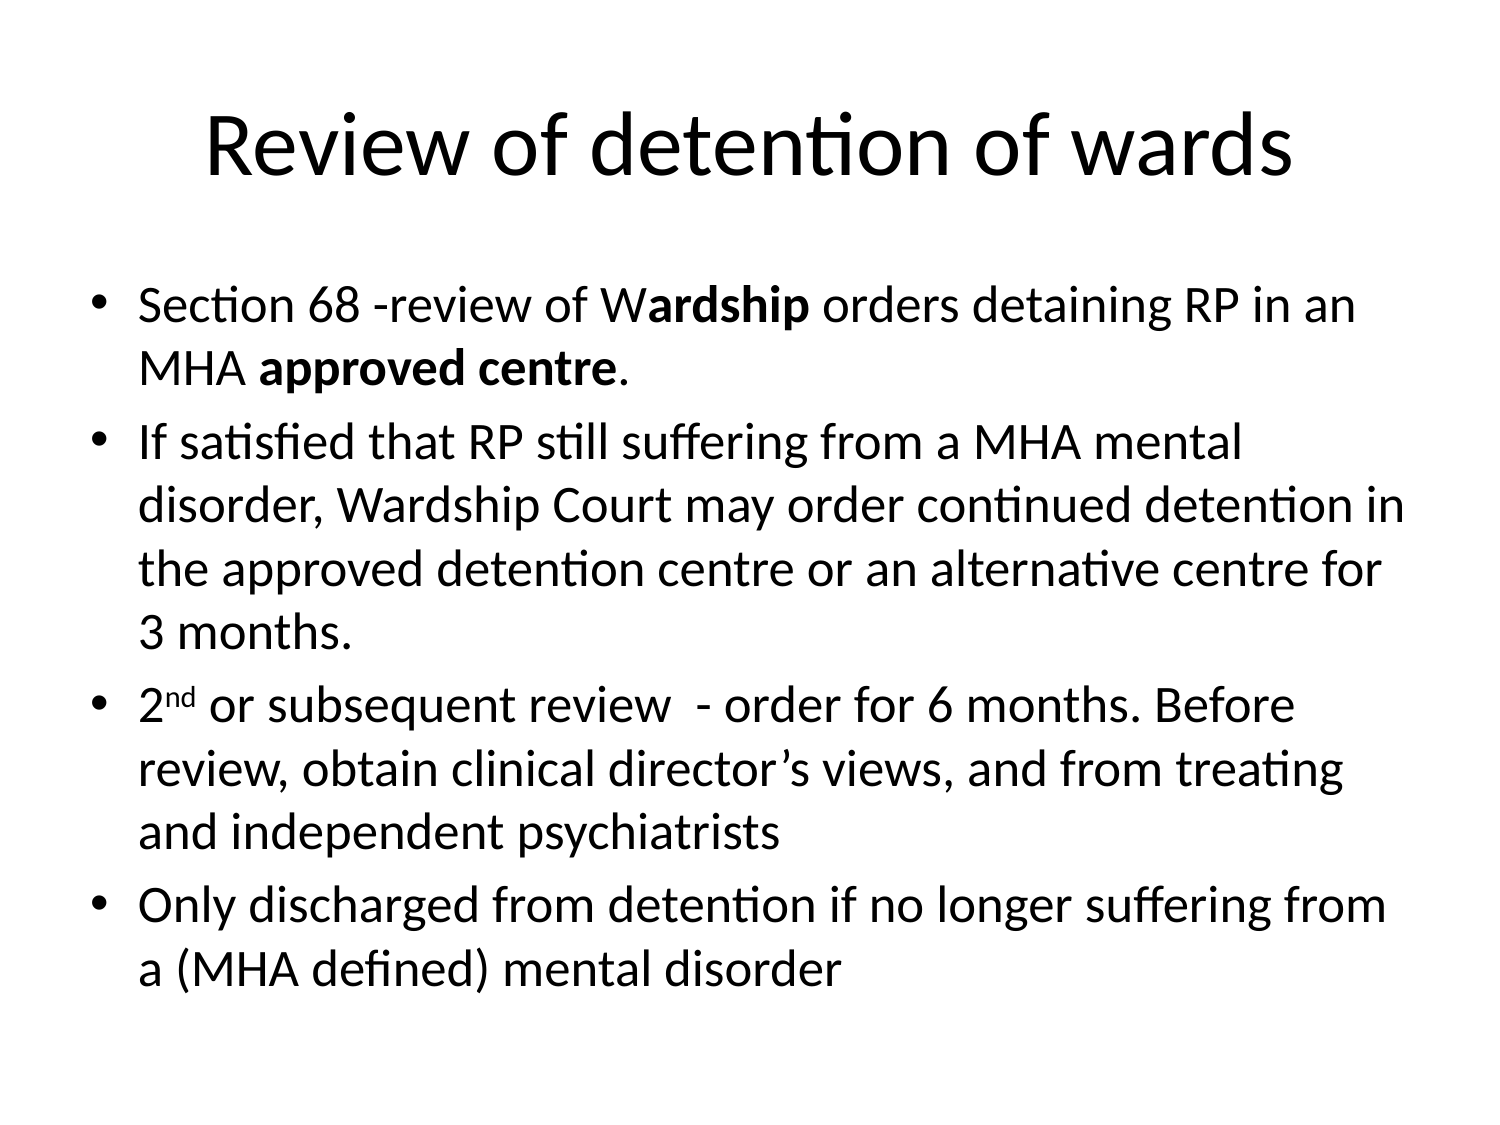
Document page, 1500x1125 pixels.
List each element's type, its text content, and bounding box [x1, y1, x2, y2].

list Section 68 -review of Wardship orders detaining RP in an MHA approved centre. If satisfied that RP still suffering from a MHA mental disorder, Wardship Court may order continued detention in the approved detention centre or an alternative centre for 3 months. 2nd or subsequent review - order for 6 months. Before review, obtain clinical director’s views, and from treating and independent psychiatrists Only discharged from detention if no longer suffering from a (MHA defined) mental disorder [75, 262, 1425, 1005]
title Review of detention of wards [75, 45, 1425, 233]
